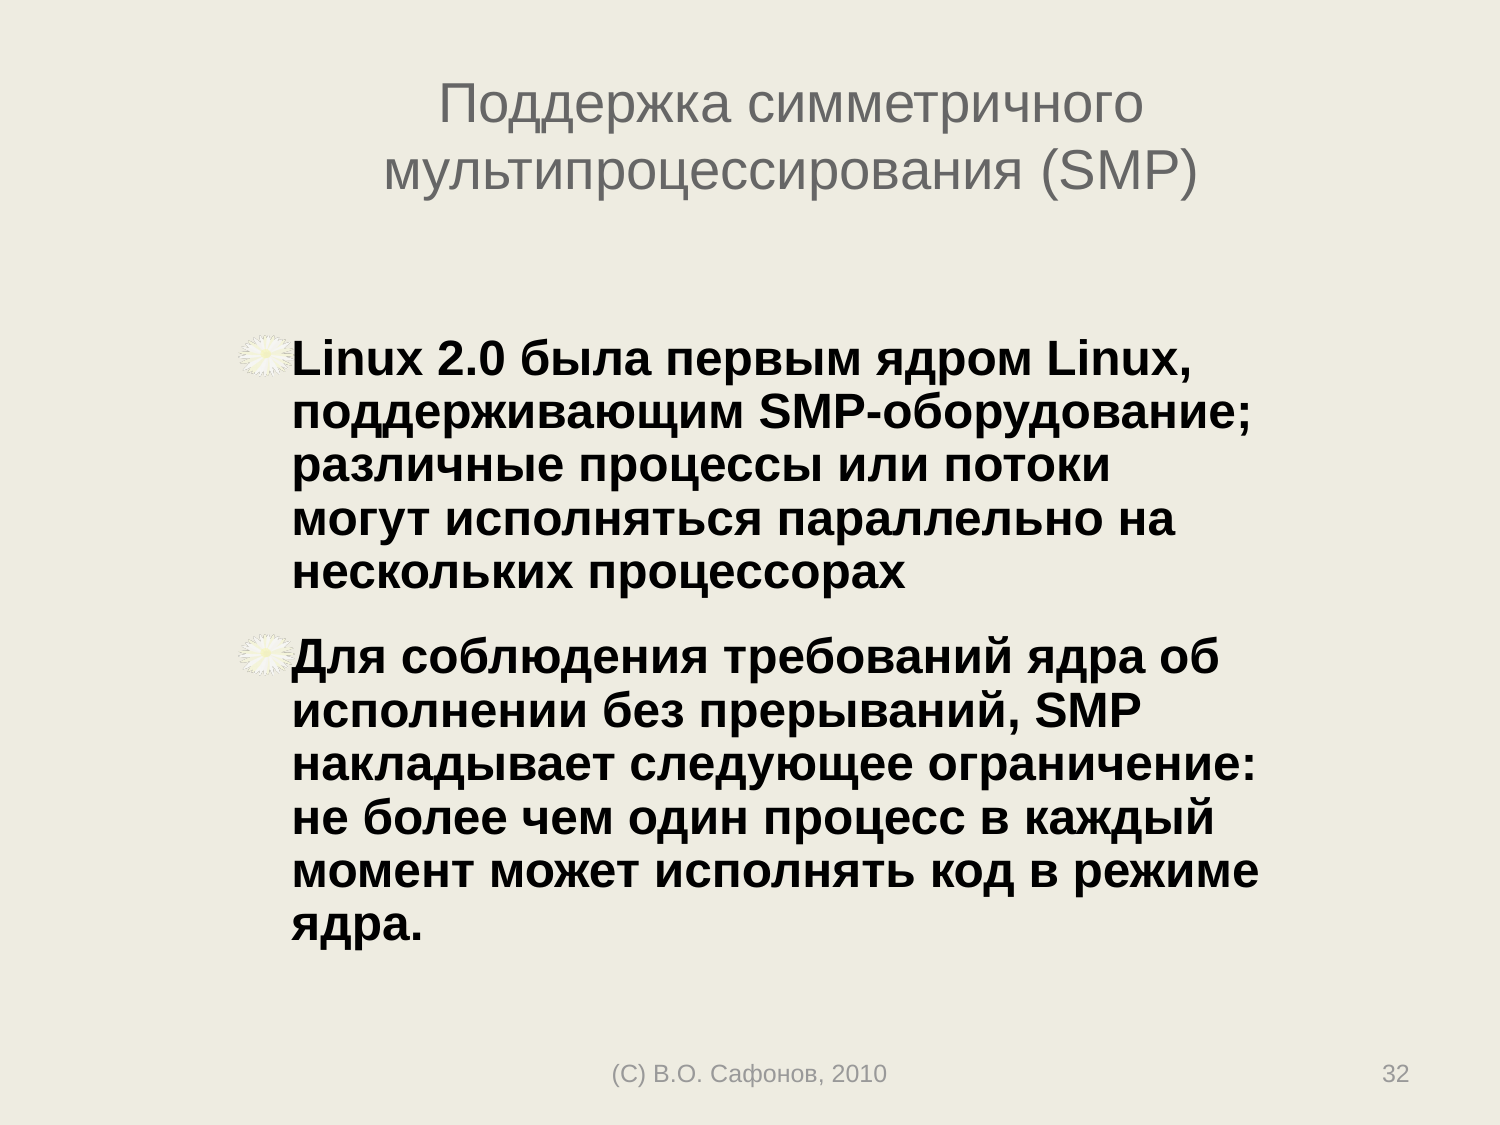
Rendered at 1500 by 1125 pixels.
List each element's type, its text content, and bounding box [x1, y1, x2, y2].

picture [238, 335, 295, 377]
footer (C) В.О. Сафонов, 2010 [512, 1042, 988, 1103]
list Linux 2.0 была первым ядром Linux, поддерживающим SMP-оборудование; различные процессы или потоки могут исполняться параллельно на нескольких процессорах Для соблюдения требований ядра об исполнении без прерываний, SMP накладывает следующее ограничение: не более чем один процесс в каждый момент может исполнять код в режиме ядра. [223, 324, 1276, 1005]
slide_number 32 [1074, 1042, 1425, 1103]
picture [238, 634, 295, 676]
title Поддержка симметричного мультипроцессирования (SMP) [128, 58, 1455, 209]
